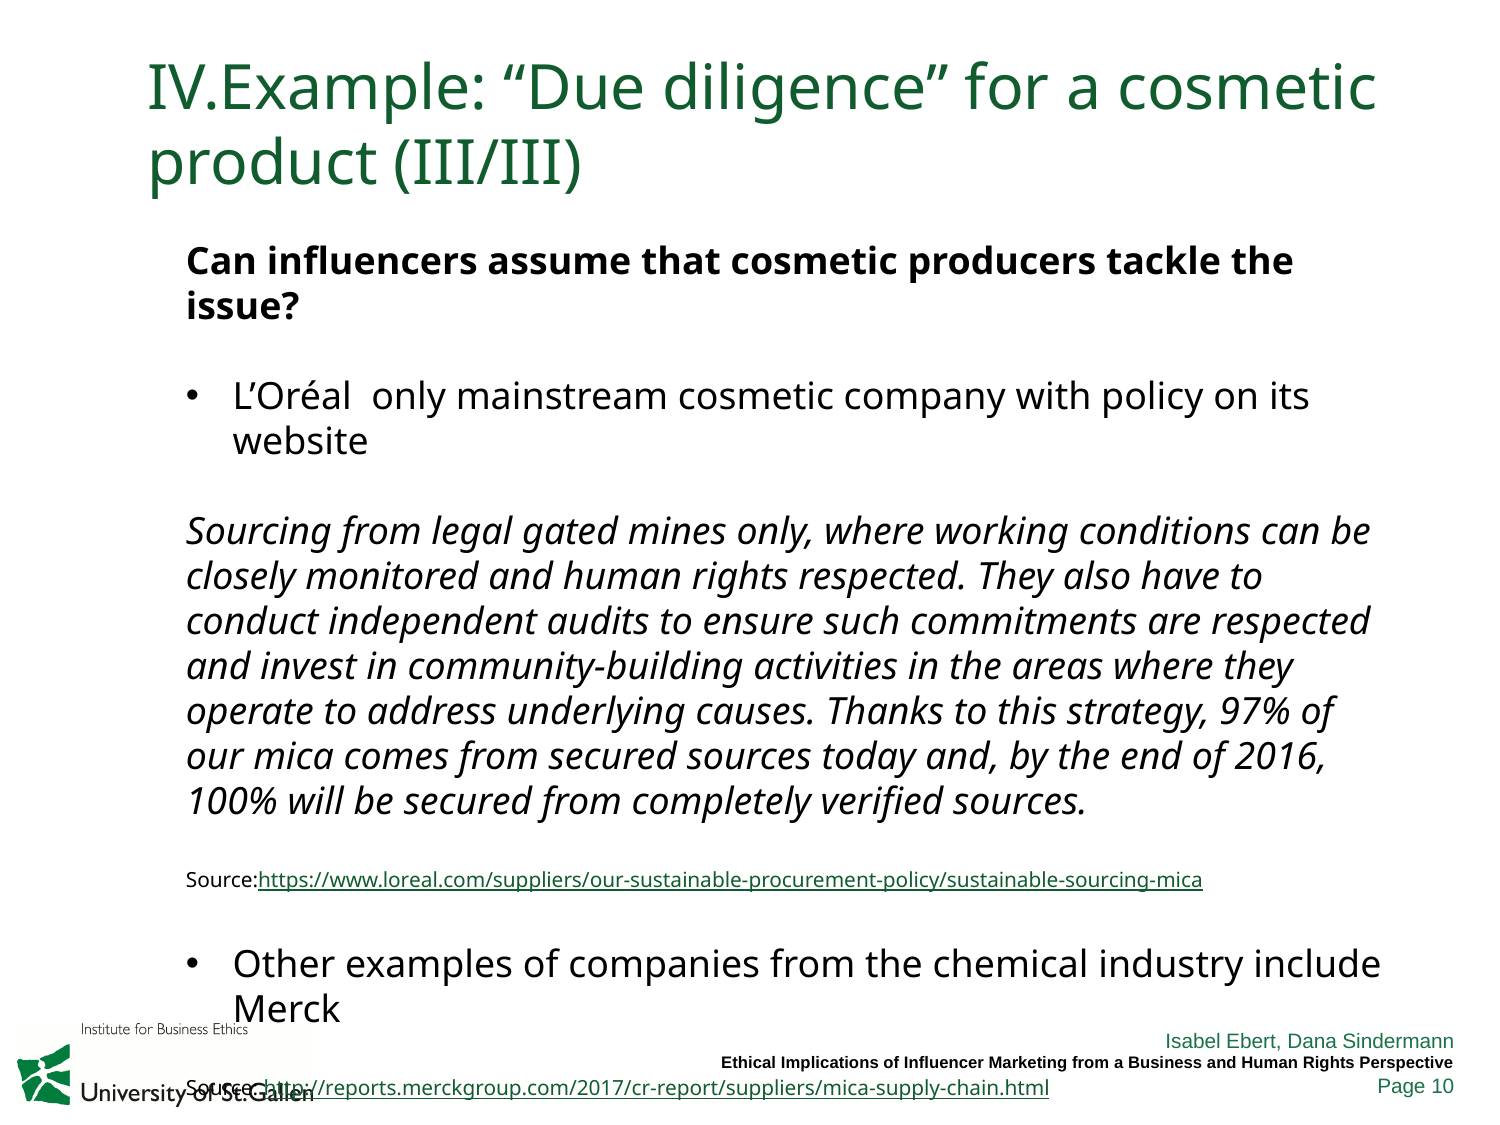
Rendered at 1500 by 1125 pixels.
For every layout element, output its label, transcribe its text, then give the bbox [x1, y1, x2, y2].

title IV.Example: “Due diligence” for a cosmetic product (III/III) [147, 47, 1477, 149]
text_box Can influencers assume that cosmetic producers tackle the issue? L’Oréal only mainstream cosmetic company with policy on its website Sourcing from legal gated mines only, where working conditions can be closely monitored and human rights respected. They also have to conduct independent audits to ensure such commitments are respected and invest in community-building activities in the areas where they operate to address underlying causes. Thanks to this strategy, 97% of our mica comes from secured sources today and, by the end of 2016, 100% will be secured from completely verified sources. Source:https://www.loreal.com/suppliers/our-sustainable-procurement-policy/sustainable-sourcing-mica Other examples of companies from the chemical industry include Merck Source: http://reports.merckgroup.com/2017/cr-report/suppliers/mica-supply-chain.html [171, 184, 1400, 1111]
picture [17, 1023, 171, 1107]
